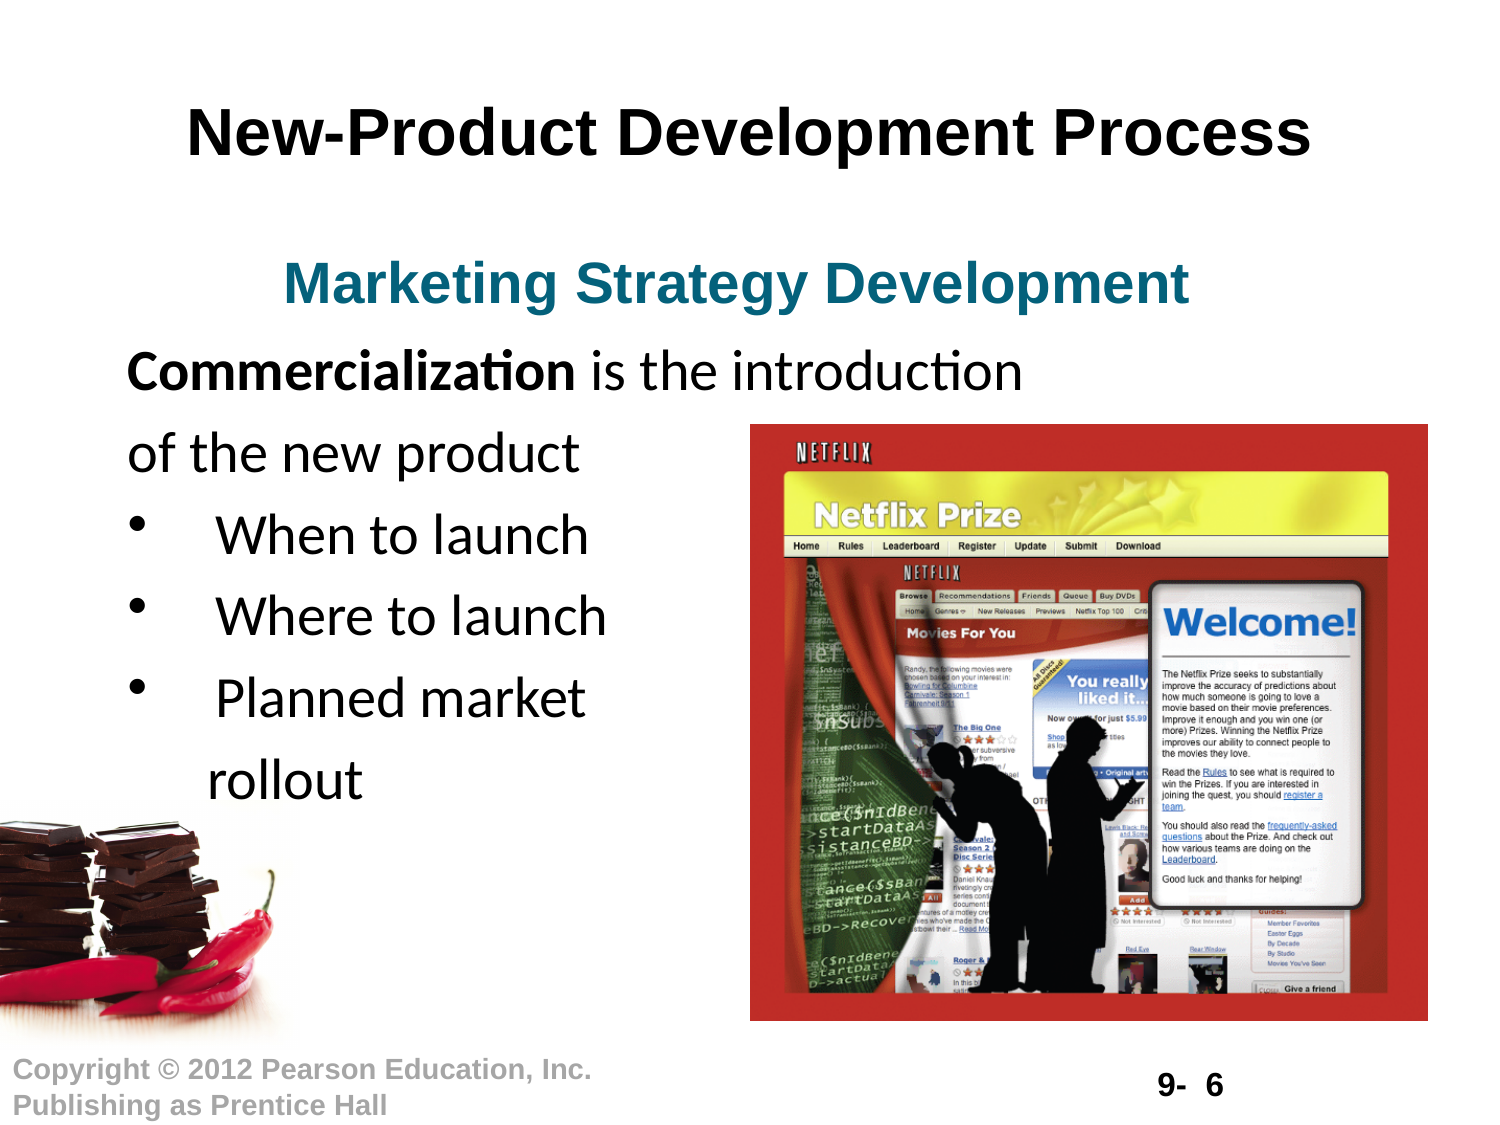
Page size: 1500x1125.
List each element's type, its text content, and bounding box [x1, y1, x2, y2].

list Commercialization is the introduction of the new product When to launch Where to launch Planned market rollout [112, 324, 1388, 1001]
picture [749, 424, 1428, 1021]
picture [0, 800, 300, 1050]
title New-Product Development Process [112, 37, 1388, 226]
list Marketing Strategy Development [149, 237, 1326, 301]
